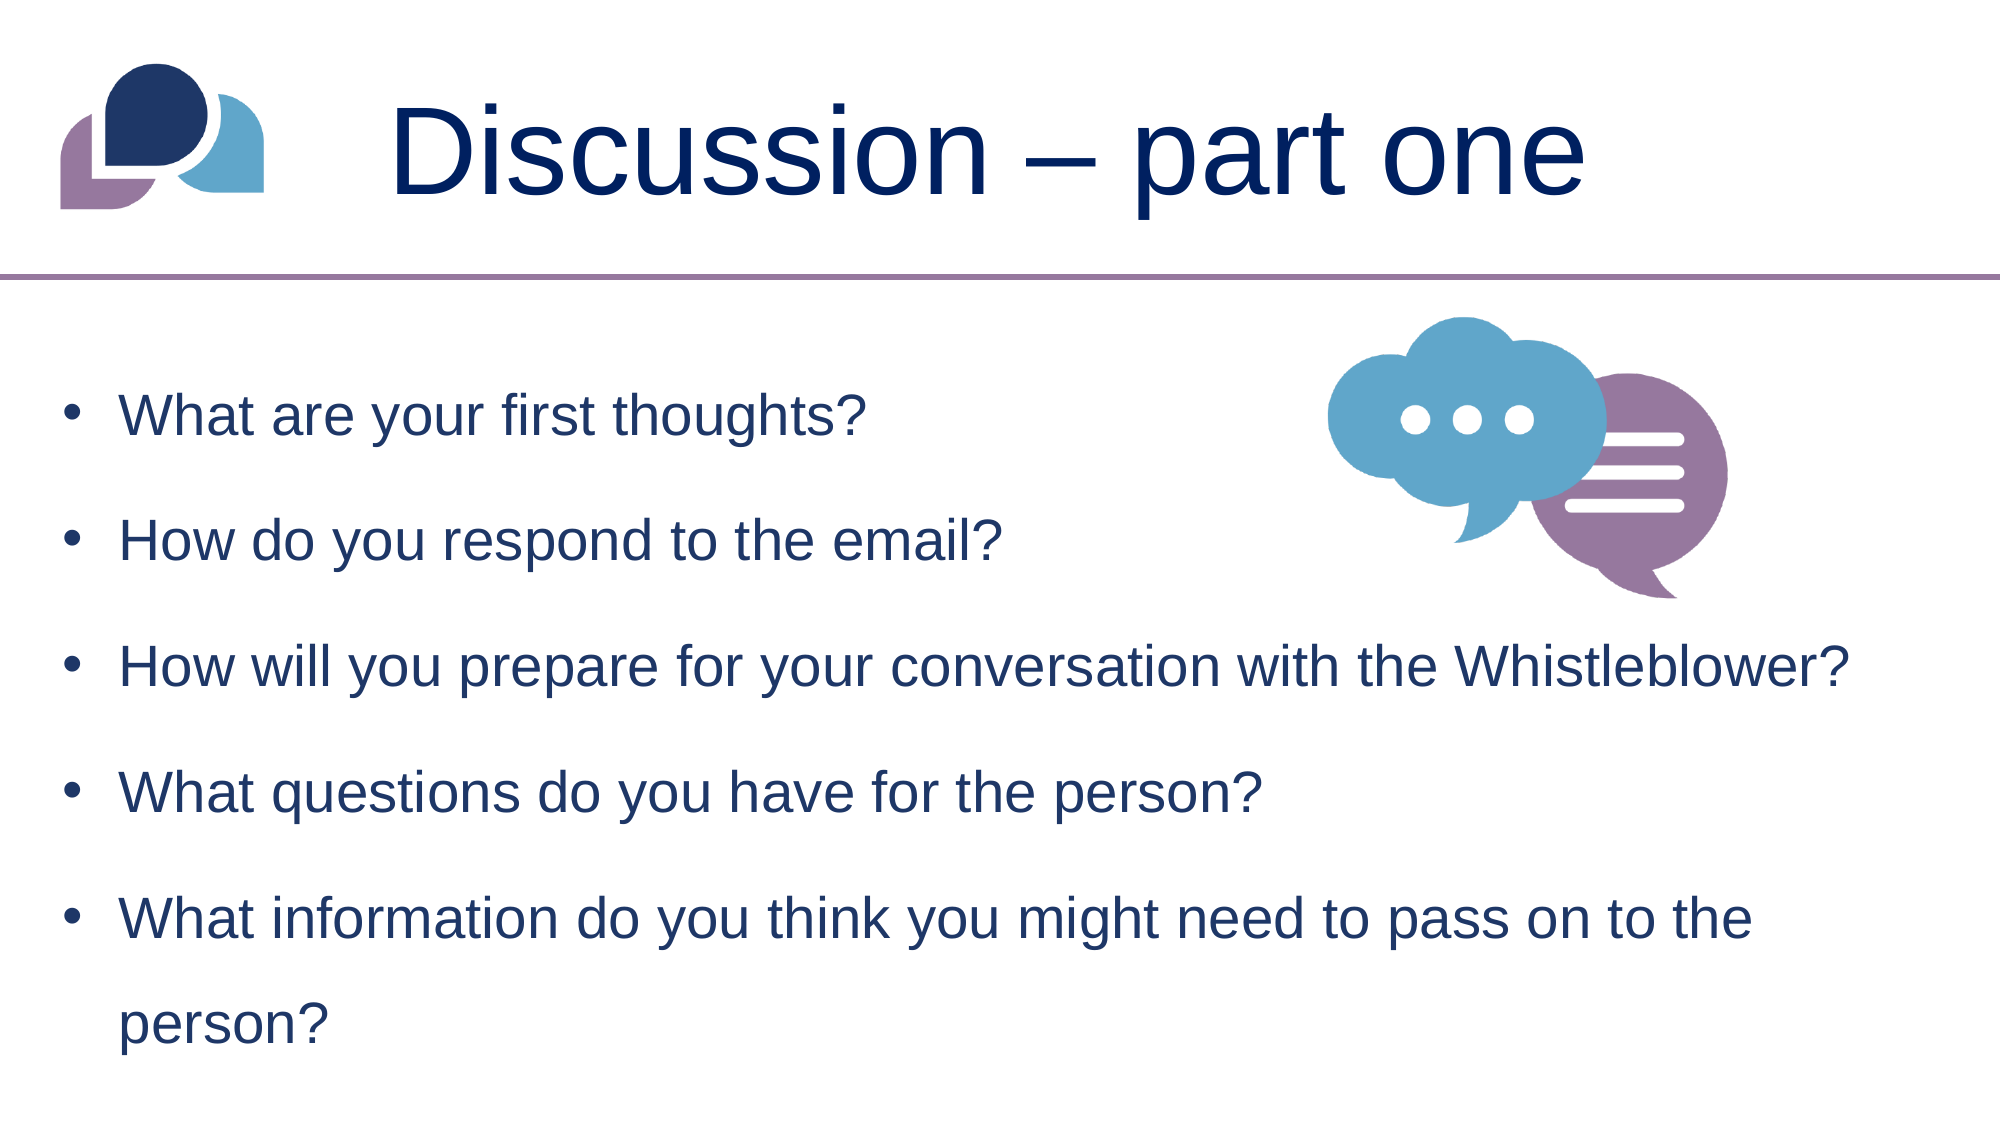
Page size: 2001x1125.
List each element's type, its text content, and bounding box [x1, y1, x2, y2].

picture [1288, 220, 1766, 699]
subtitle What are your first thoughts? How do you respond to the email? How will you prepare for your conversation with the Whistleblower? What questions do you have for the person? What information do you think you might need to pass on to the person? [47, 334, 1953, 1071]
title Discussion – part one [372, 46, 1873, 230]
picture [58, 54, 268, 222]
